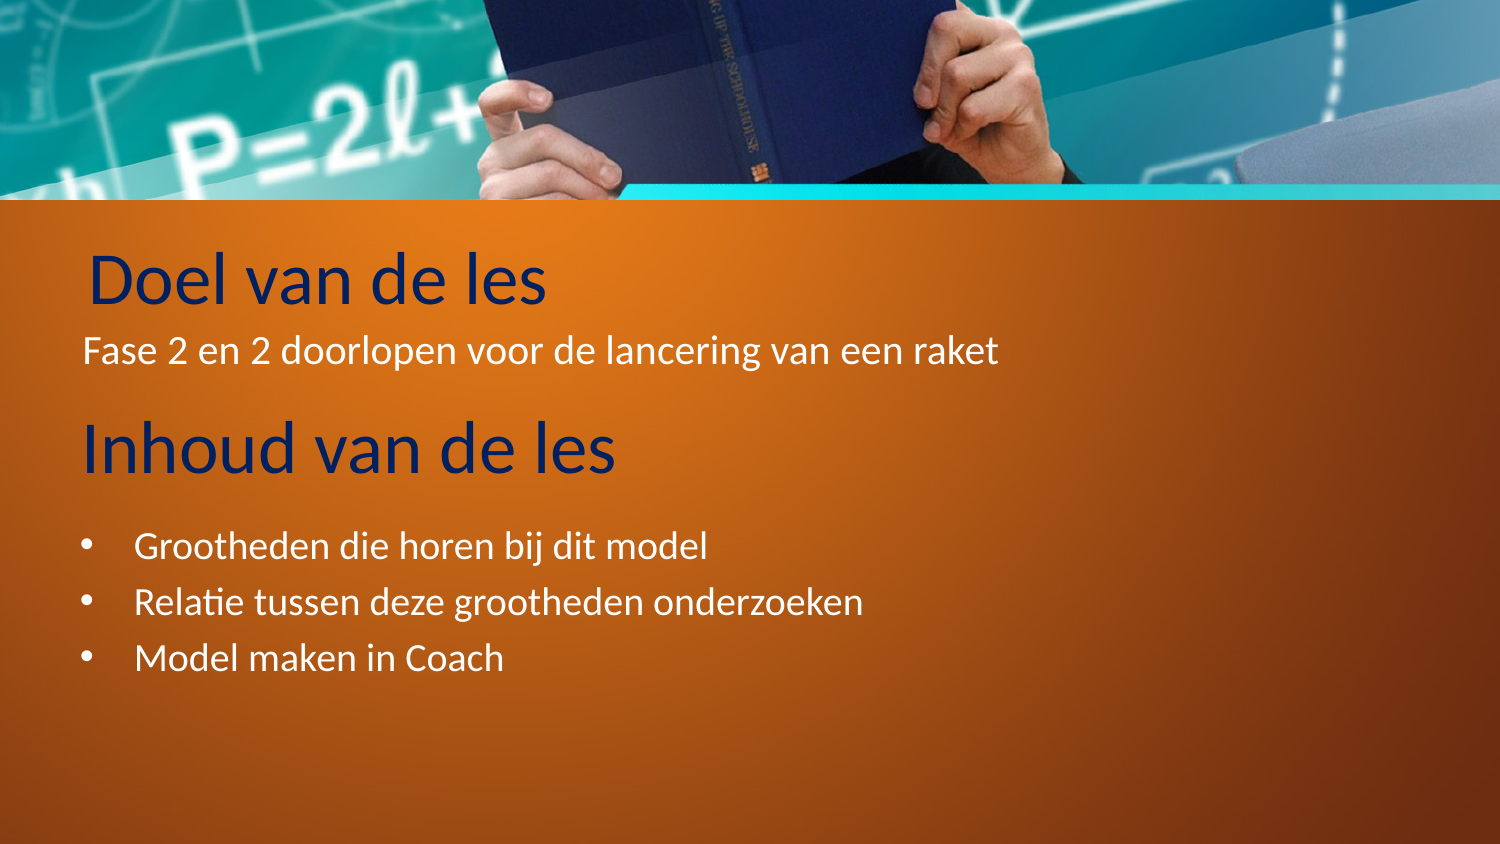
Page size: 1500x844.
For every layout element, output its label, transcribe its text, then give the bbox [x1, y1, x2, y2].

text_box Fase 2 en 2 doorlopen voor de lancering van een raket [67, 314, 1421, 491]
picture [0, 0, 1500, 844]
list Grootheden die horen bij dit model Relatie tussen deze grootheden onderzoeken Model maken in Coach [64, 511, 1418, 688]
title Doel van de les [73, 211, 1427, 338]
text_box Inhoud van de les [66, 381, 1420, 507]
